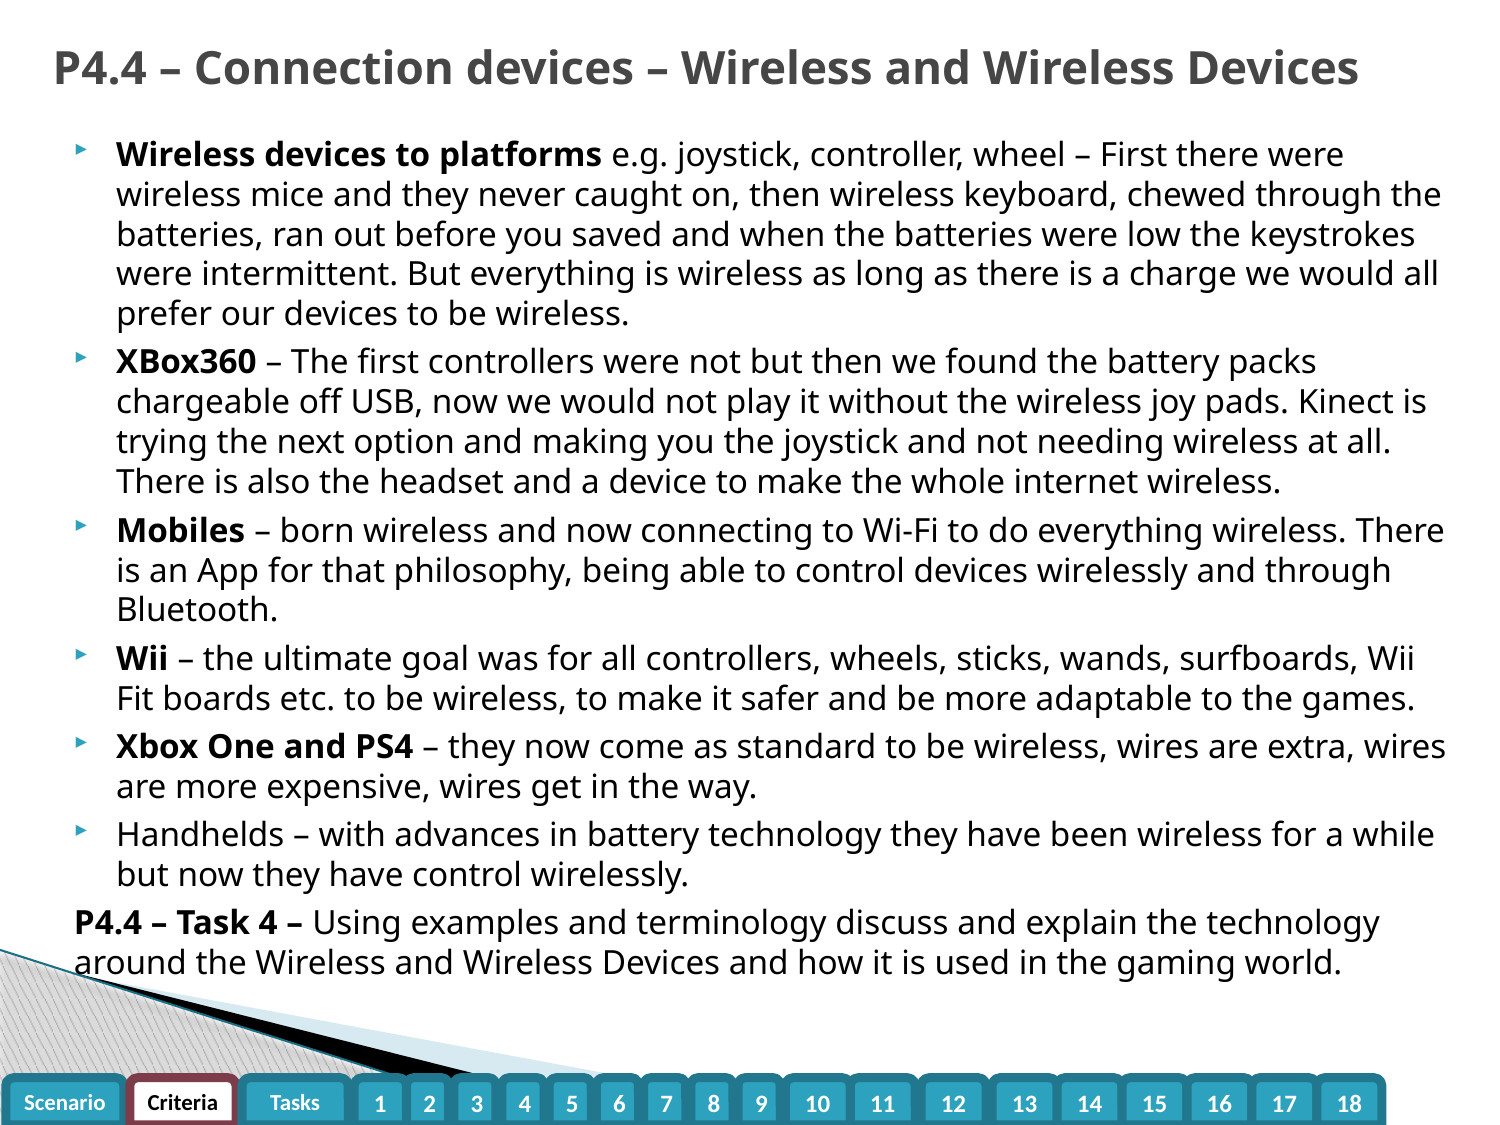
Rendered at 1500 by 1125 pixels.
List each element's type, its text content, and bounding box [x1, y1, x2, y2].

title P4.4 – Connection devices – Wireless and Wireless Devices [37, 19, 1471, 114]
list Wireless devices to platforms e.g. joystick, controller, wheel – First there were wireless mice and they never caught on, then wireless keyboard, chewed through the batteries, ran out before you saved and when the batteries were low the keystrokes were intermittent. But everything is wireless as long as there is a charge we would all prefer our devices to be wireless. XBox360 – The first controllers were not but then we found the battery packs chargeable off USB, now we would not play it without the wireless joy pads. Kinect is trying the next option and making you the joystick and not needing wireless at all. There is also the headset and a device to make the whole internet wireless. Mobiles – born wireless and now connecting to Wi-Fi to do everything wireless. There is an App for that philosophy, being able to control devices wirelessly and through Bluetooth. Wii – the ultimate goal was for all controllers, wheels, sticks, wands, surfboards, Wii Fit boards etc. to be wireless, to make it safer and be more adaptable to the games. Xbox One and PS4 – they now come as standard to be wireless, wires are extra, wires are more expensive, wires get in the way. Handhelds – with advances in battery technology they have been wireless for a while but now they have control wirelessly. P4.4 – Task 4 – Using examples and terminology discuss and explain the technology around the Wireless and Wireless Devices and how it is used in the gaming world. [41, 125, 1471, 1047]
